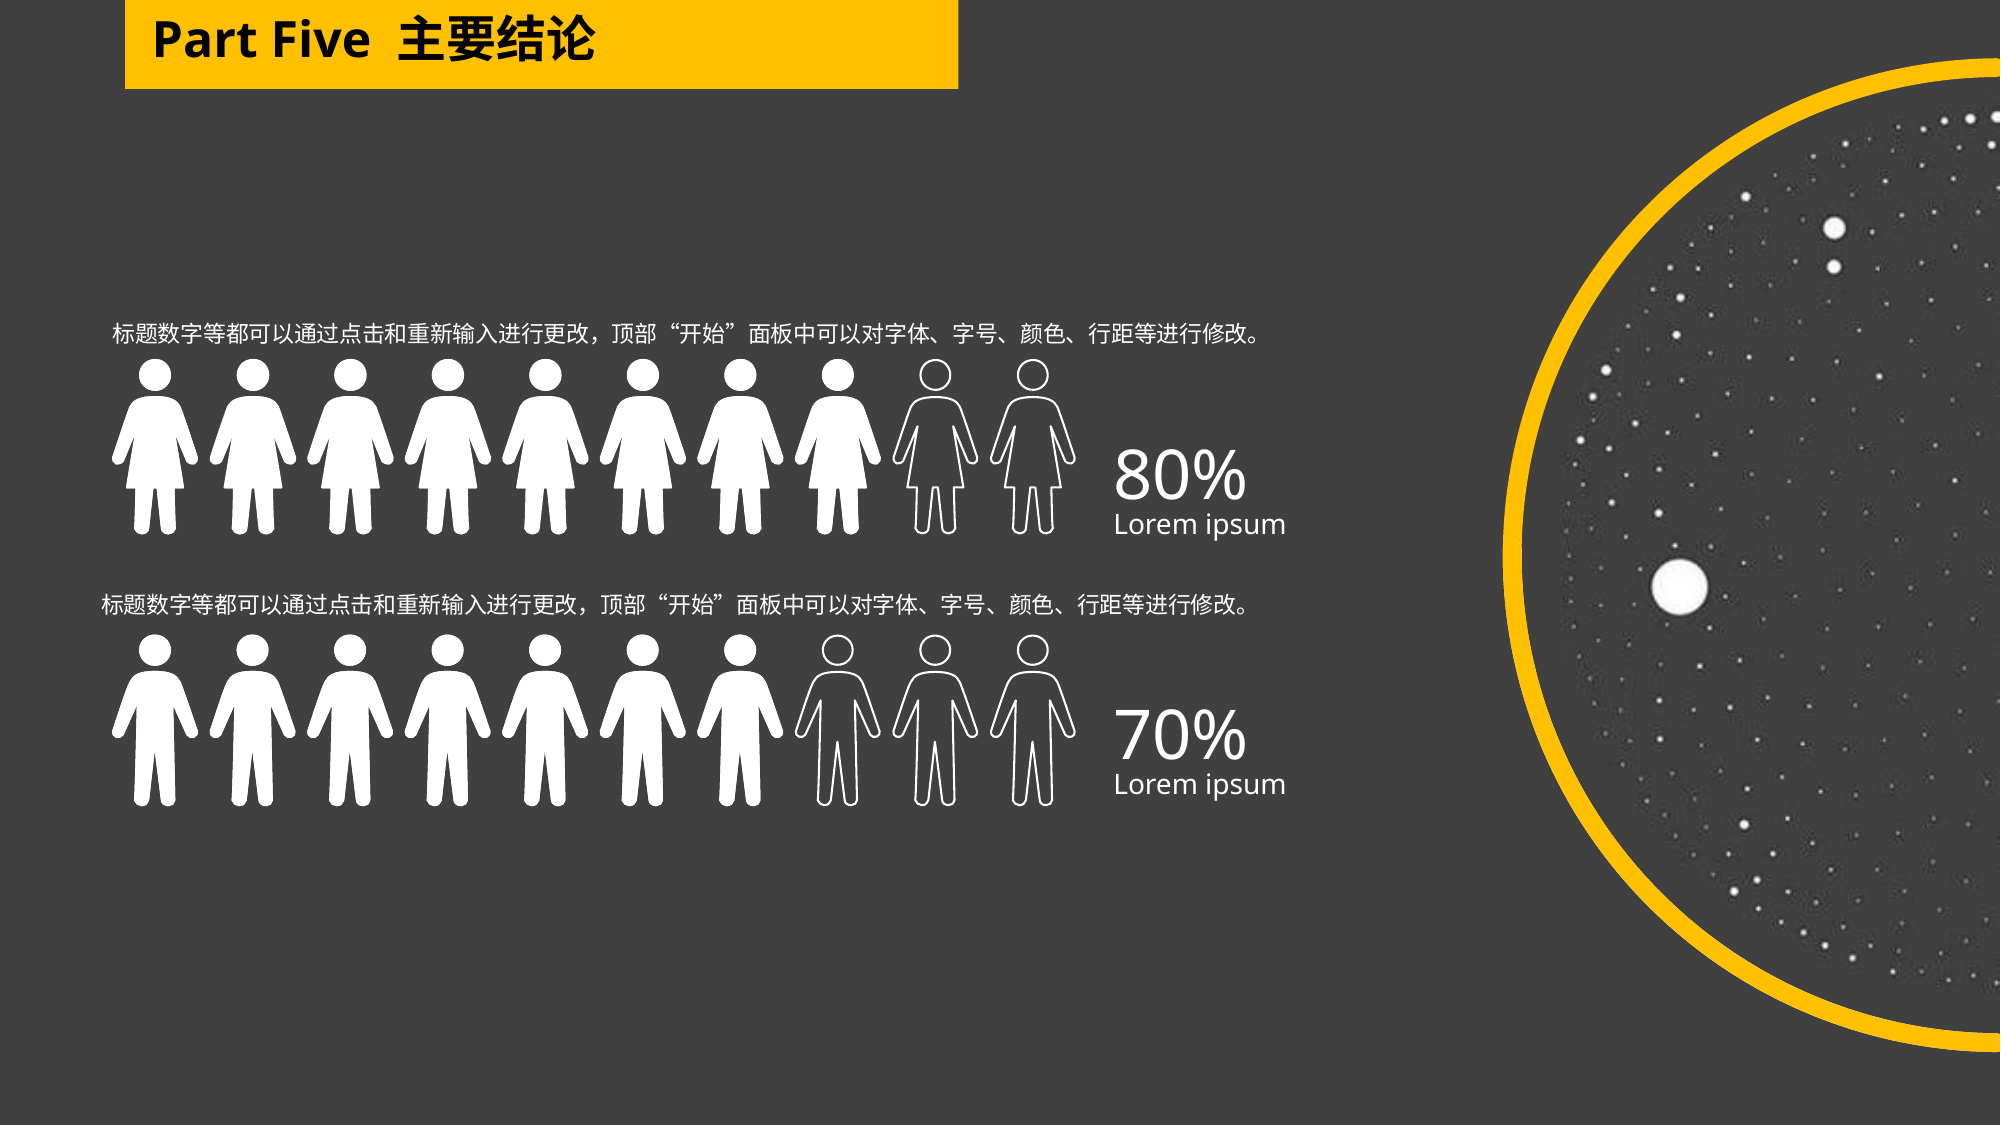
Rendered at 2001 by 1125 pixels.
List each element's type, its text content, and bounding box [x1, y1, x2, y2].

list Part Five 主要结论 [136, 6, 699, 83]
text_box [1511, 67, 2000, 555]
picture [1471, 33, 2000, 1091]
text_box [101, 590, 1302, 809]
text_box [112, 319, 1302, 549]
text_box [1511, 548, 2000, 1044]
